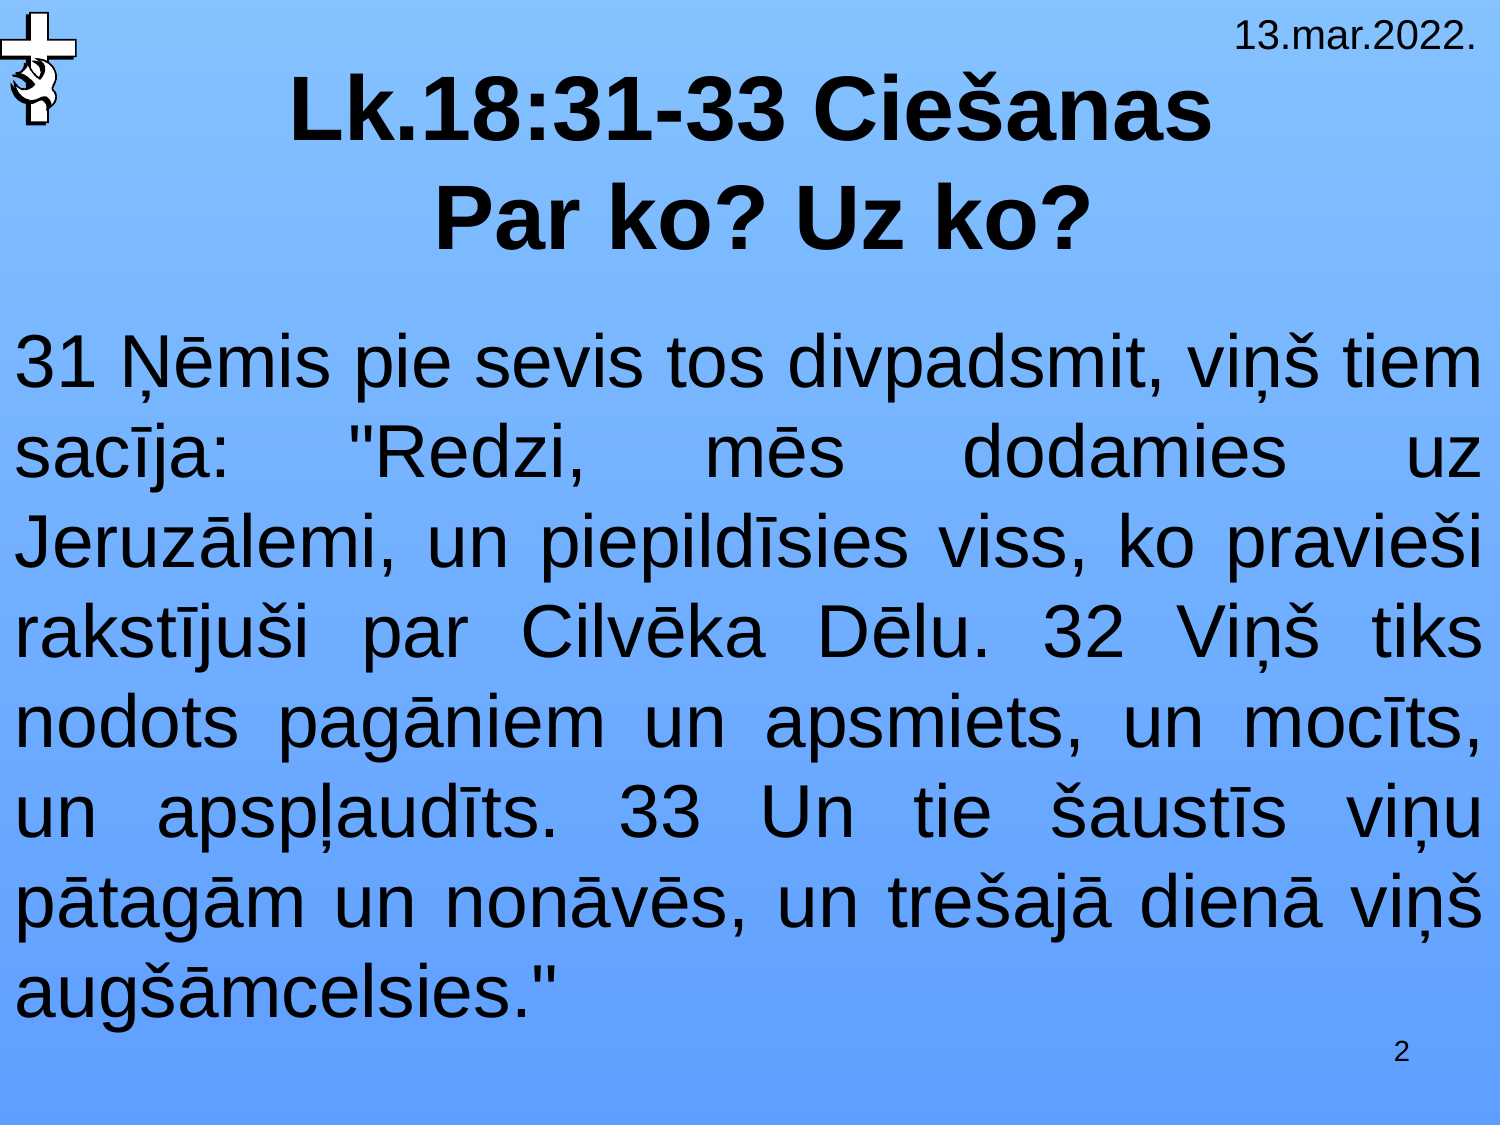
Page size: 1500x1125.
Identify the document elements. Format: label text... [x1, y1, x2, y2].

picture [0, 11, 77, 126]
text_box 13.mar.2022. [1218, 0, 1500, 65]
slide_number 2 [1074, 1040, 1426, 1103]
title Lk.18:31-33 Ciešanas Par ko? Uz ko? [29, 70, 1500, 247]
text_box 31 Ņēmis pie sevis tos divpadsmit, viņš tiem sacīja: "Redzi, mēs dodamies uz Jeruzālemi, un piepildīsies viss, ko pravieši rakstījuši par Cilvēka Dēlu. 32 Viņš tiks nodots pagāniem un apsmiets, un mocīts, un apspļaudīts. 33 Un tie šaustīs viņu pātagām un nonāvēs, un trešajā dienā viņš augšāmcelsies." [0, 304, 1500, 1040]
